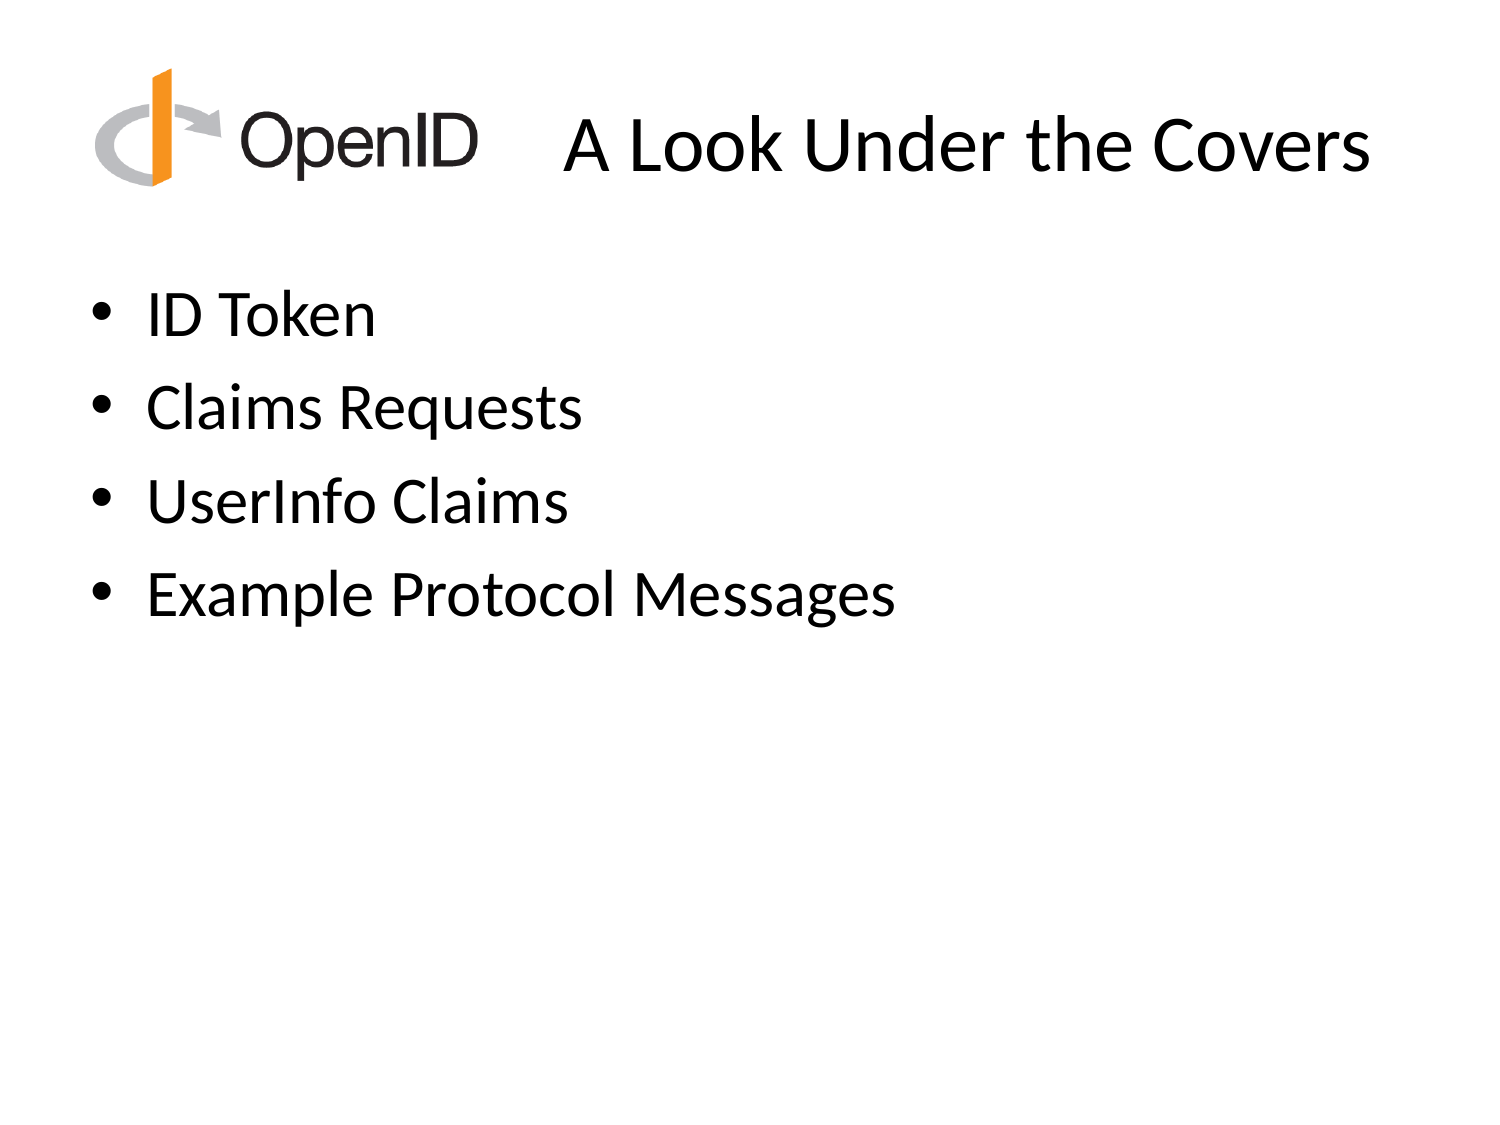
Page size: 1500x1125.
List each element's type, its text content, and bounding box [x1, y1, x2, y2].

picture [64, 44, 513, 225]
list ID Token Claims Requests UserInfo Claims Example Protocol Messages [75, 262, 1425, 1005]
title A Look Under the Covers [512, 45, 1425, 233]
